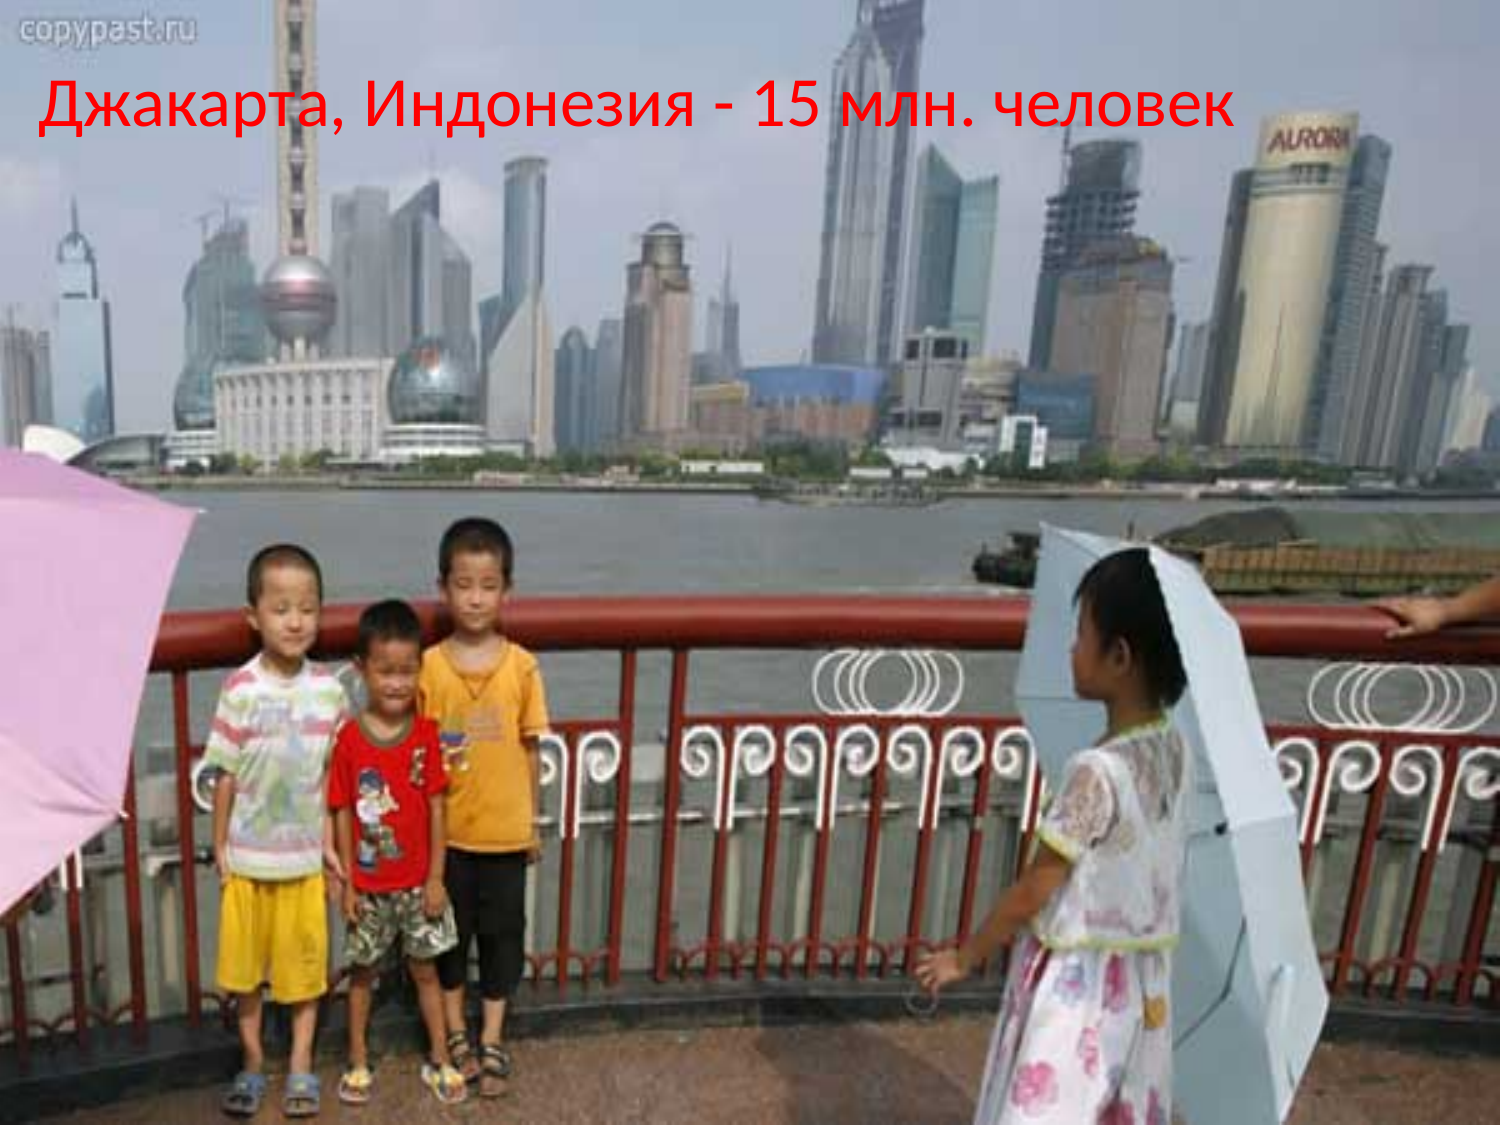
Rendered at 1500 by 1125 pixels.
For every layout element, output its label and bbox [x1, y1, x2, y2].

list [0, 0, 1500, 1125]
